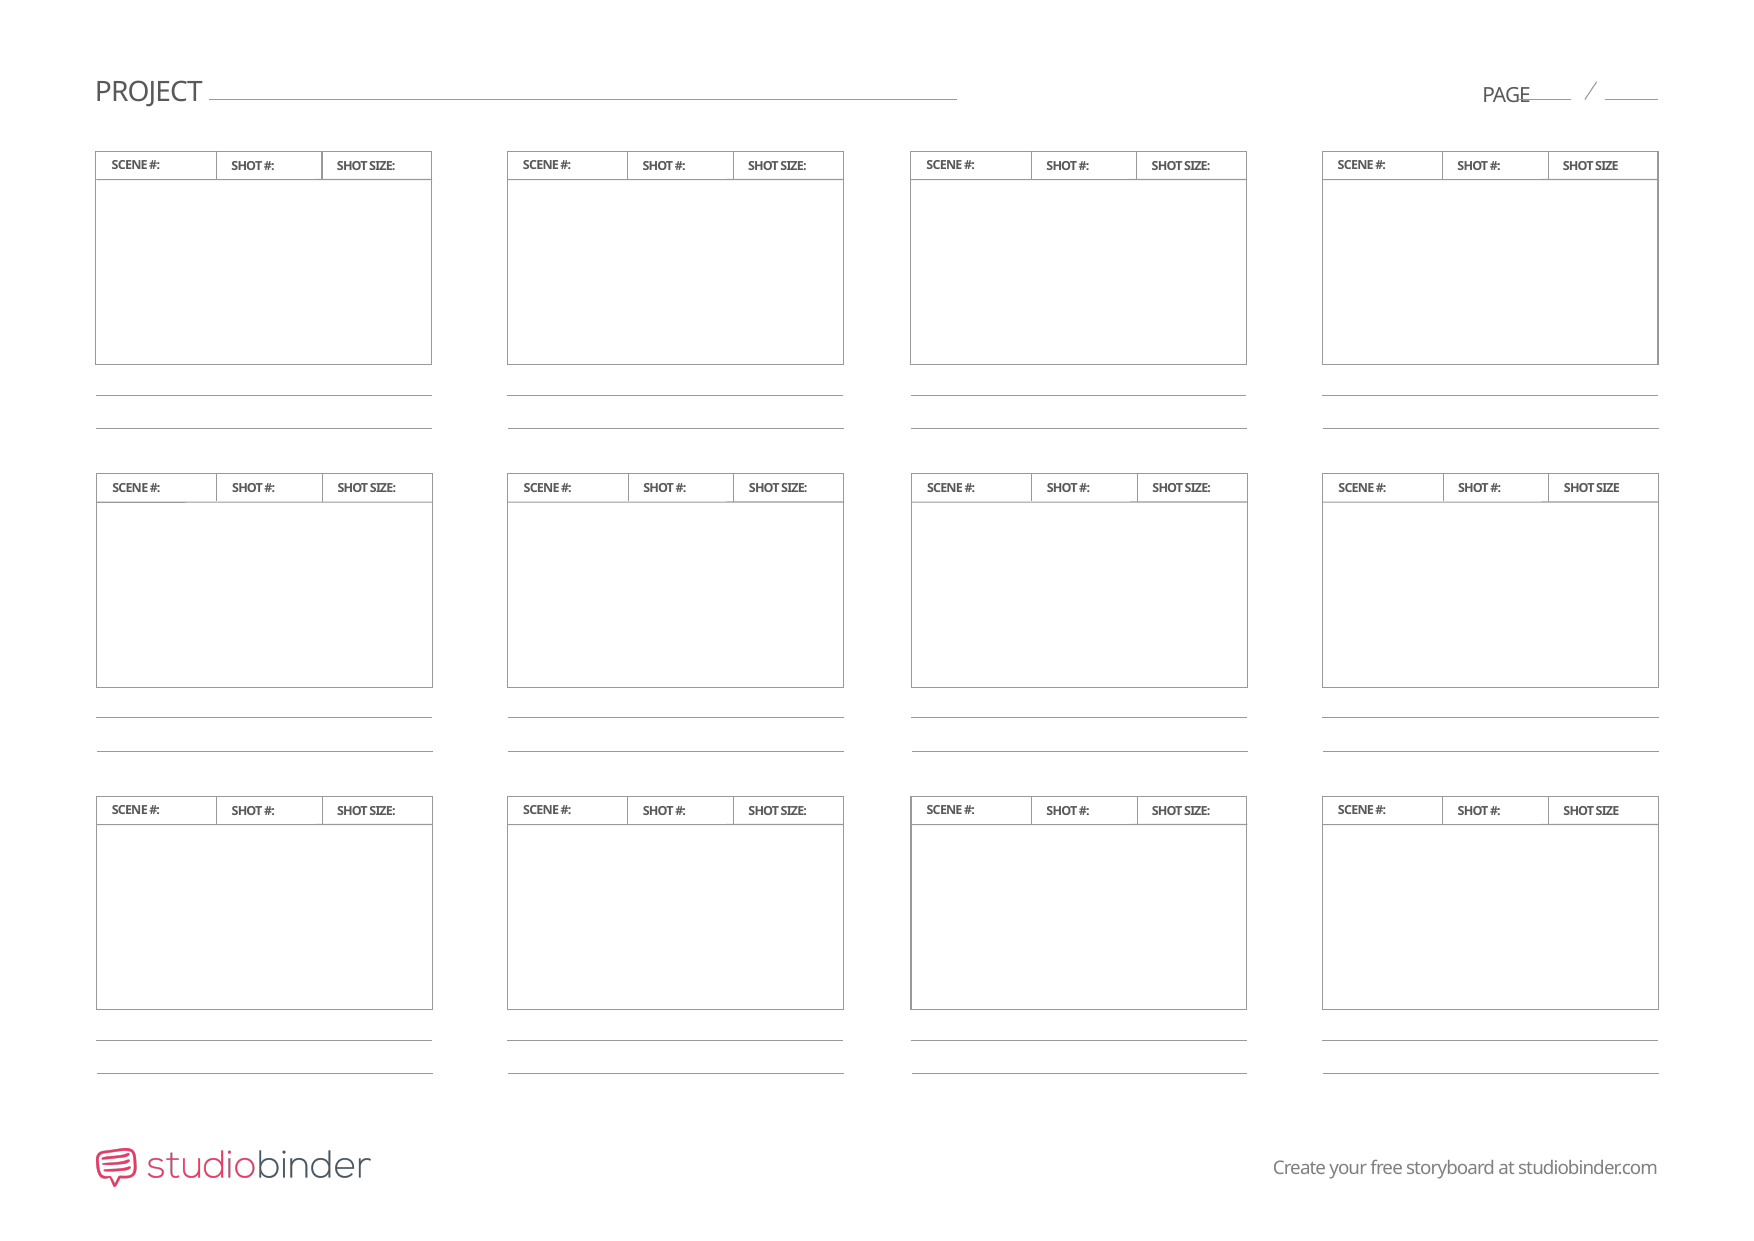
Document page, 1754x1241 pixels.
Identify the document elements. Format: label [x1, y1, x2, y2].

text_box [96, 472, 434, 752]
text_box [910, 794, 1248, 1074]
text_box [95, 149, 433, 429]
text_box [910, 149, 1248, 429]
text_box [95, 794, 433, 1074]
text_box [1322, 794, 1659, 1074]
text_box [1321, 149, 1659, 429]
text_box [507, 794, 844, 1074]
text_box [1322, 472, 1660, 752]
text_box [911, 472, 1248, 752]
text_box [506, 149, 844, 429]
text_box [95, 1148, 1673, 1187]
text_box [507, 472, 845, 752]
text_box [79, 66, 1658, 117]
